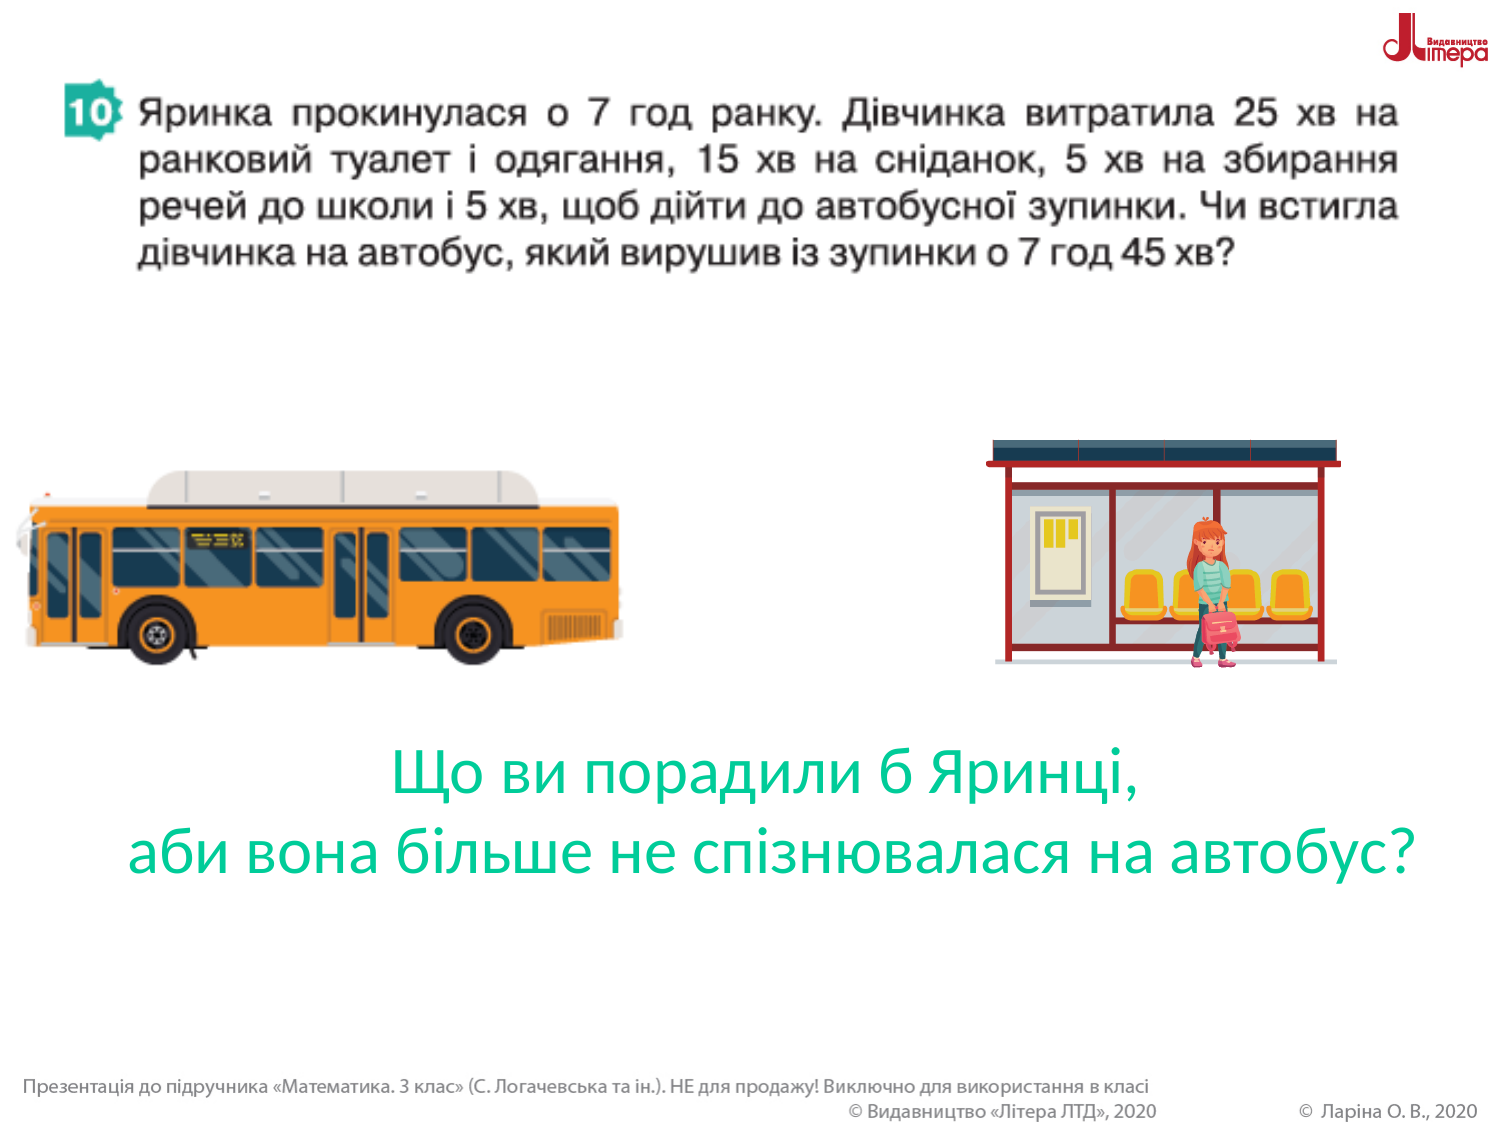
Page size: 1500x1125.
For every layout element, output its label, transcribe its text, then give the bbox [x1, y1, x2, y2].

picture [0, 0, 1500, 1125]
text_box Що ви порадили б Яринці, аби вона більше не спізнювалася на автобус? [76, 696, 1471, 917]
